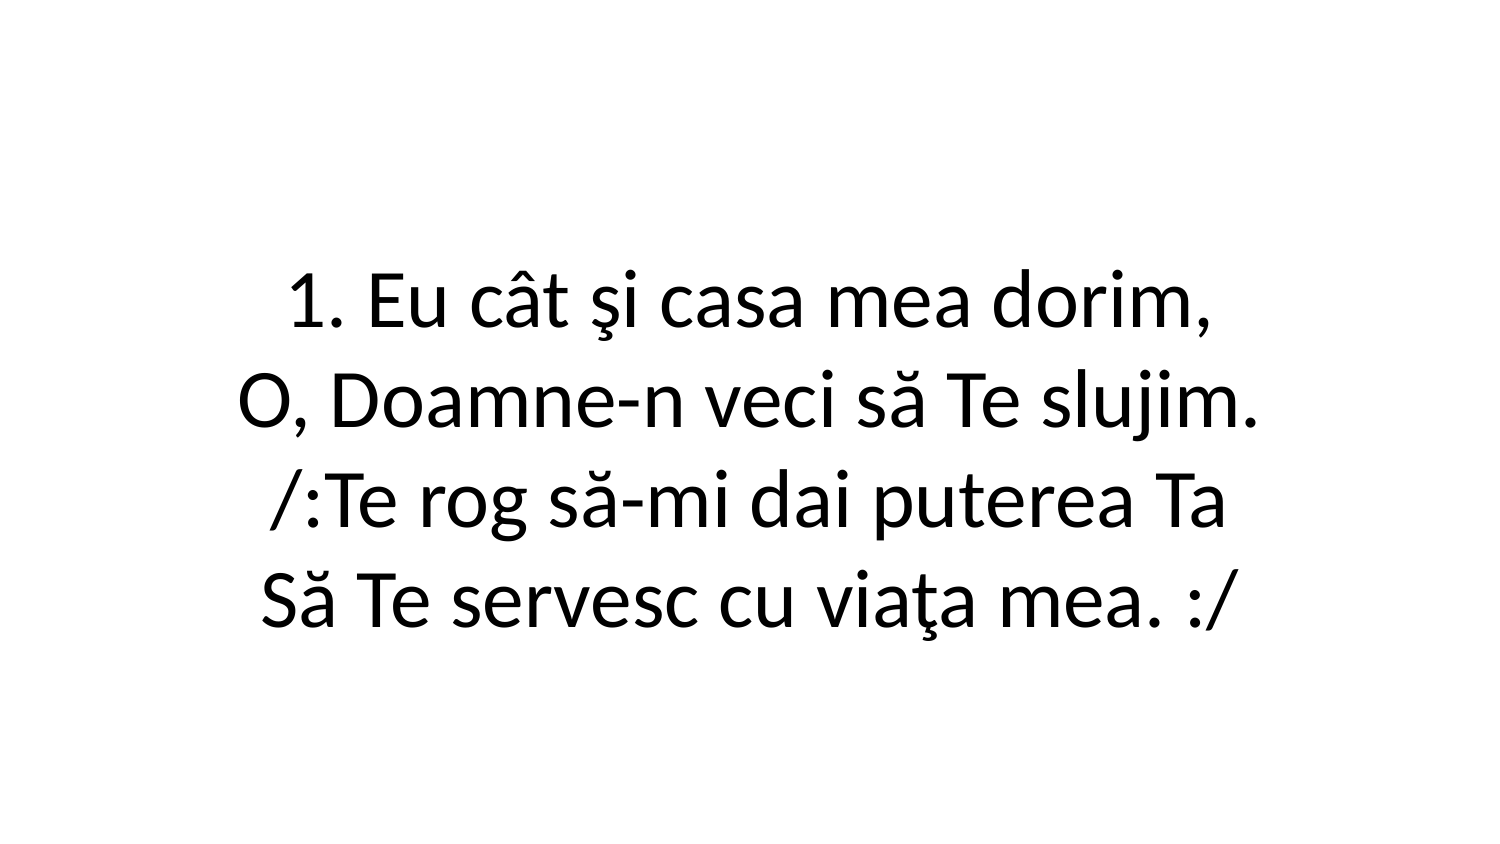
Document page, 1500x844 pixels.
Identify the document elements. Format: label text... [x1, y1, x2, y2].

text_box 1. Eu cât şi casa mea dorim, O, Doamne-n veci să Te slujim. /:Te rog să-mi dai puterea Ta Să Te servesc cu viaţa mea. :/ [222, 192, 1278, 652]
